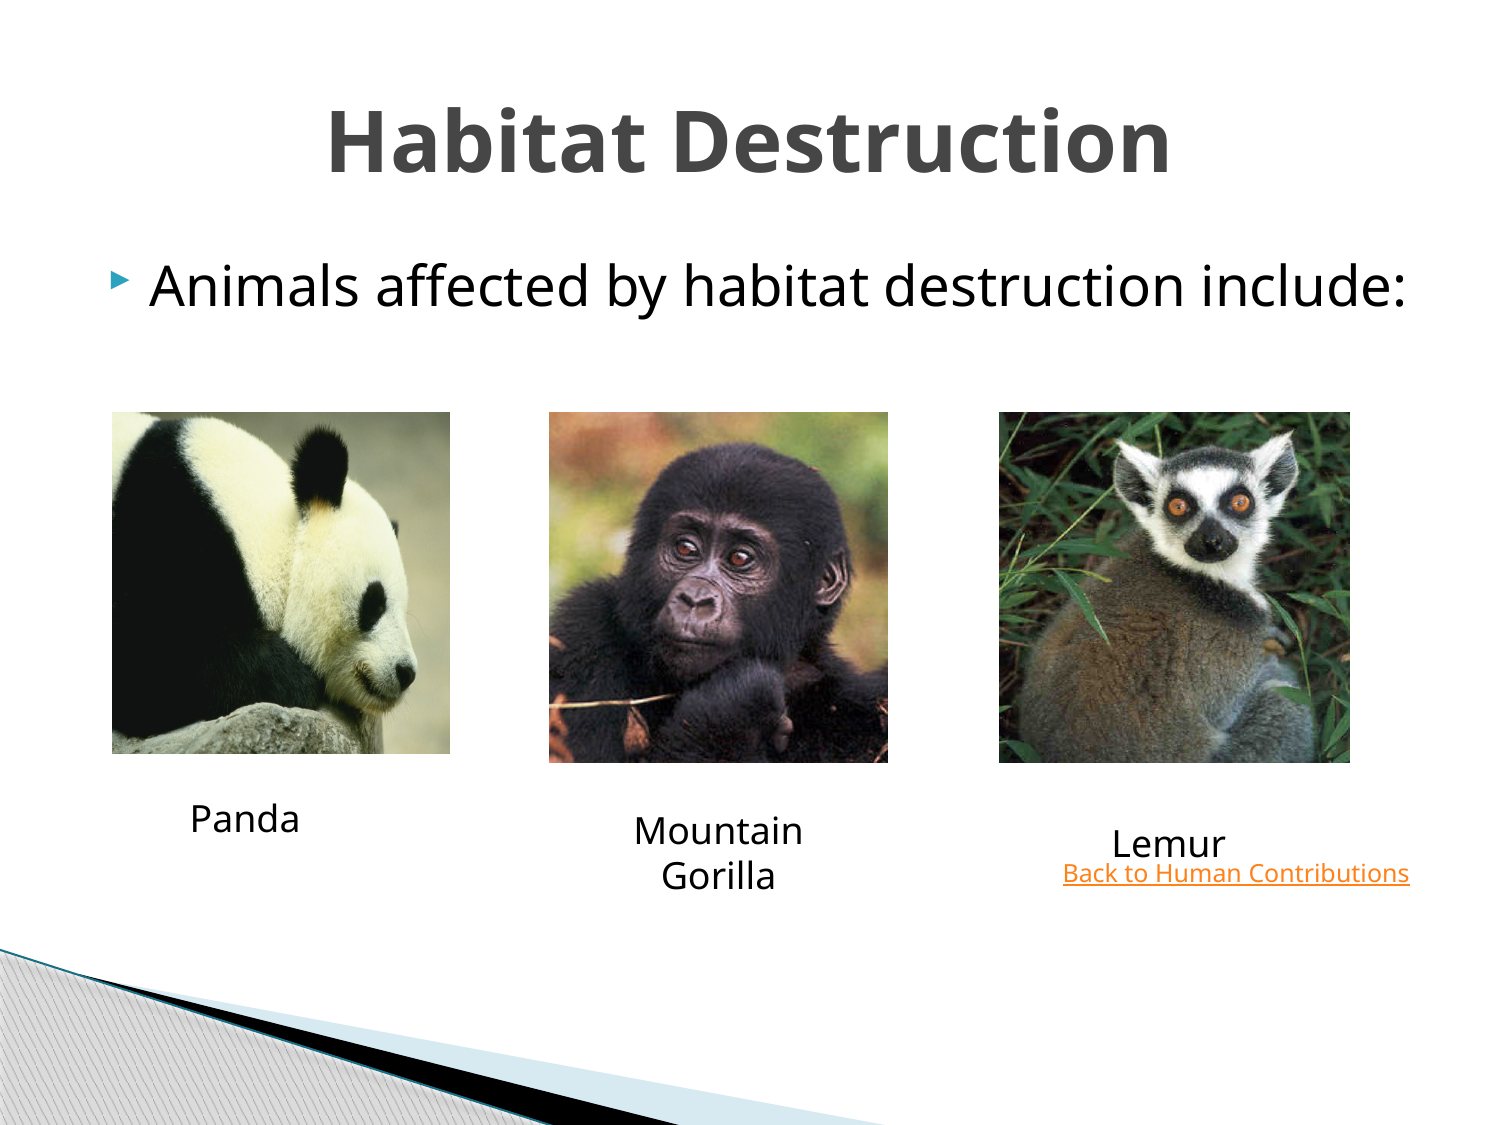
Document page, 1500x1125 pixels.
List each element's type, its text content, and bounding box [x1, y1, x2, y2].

text_box Panda [174, 787, 325, 848]
picture [112, 412, 451, 754]
list Animals affected by habitat destruction include: Back to Human Contributions [75, 243, 1425, 986]
title Habitat Destruction [75, 45, 1425, 233]
text_box Mountain Gorilla [612, 799, 825, 905]
text_box Lemur [1062, 812, 1275, 873]
picture [549, 412, 888, 763]
picture [999, 412, 1351, 763]
